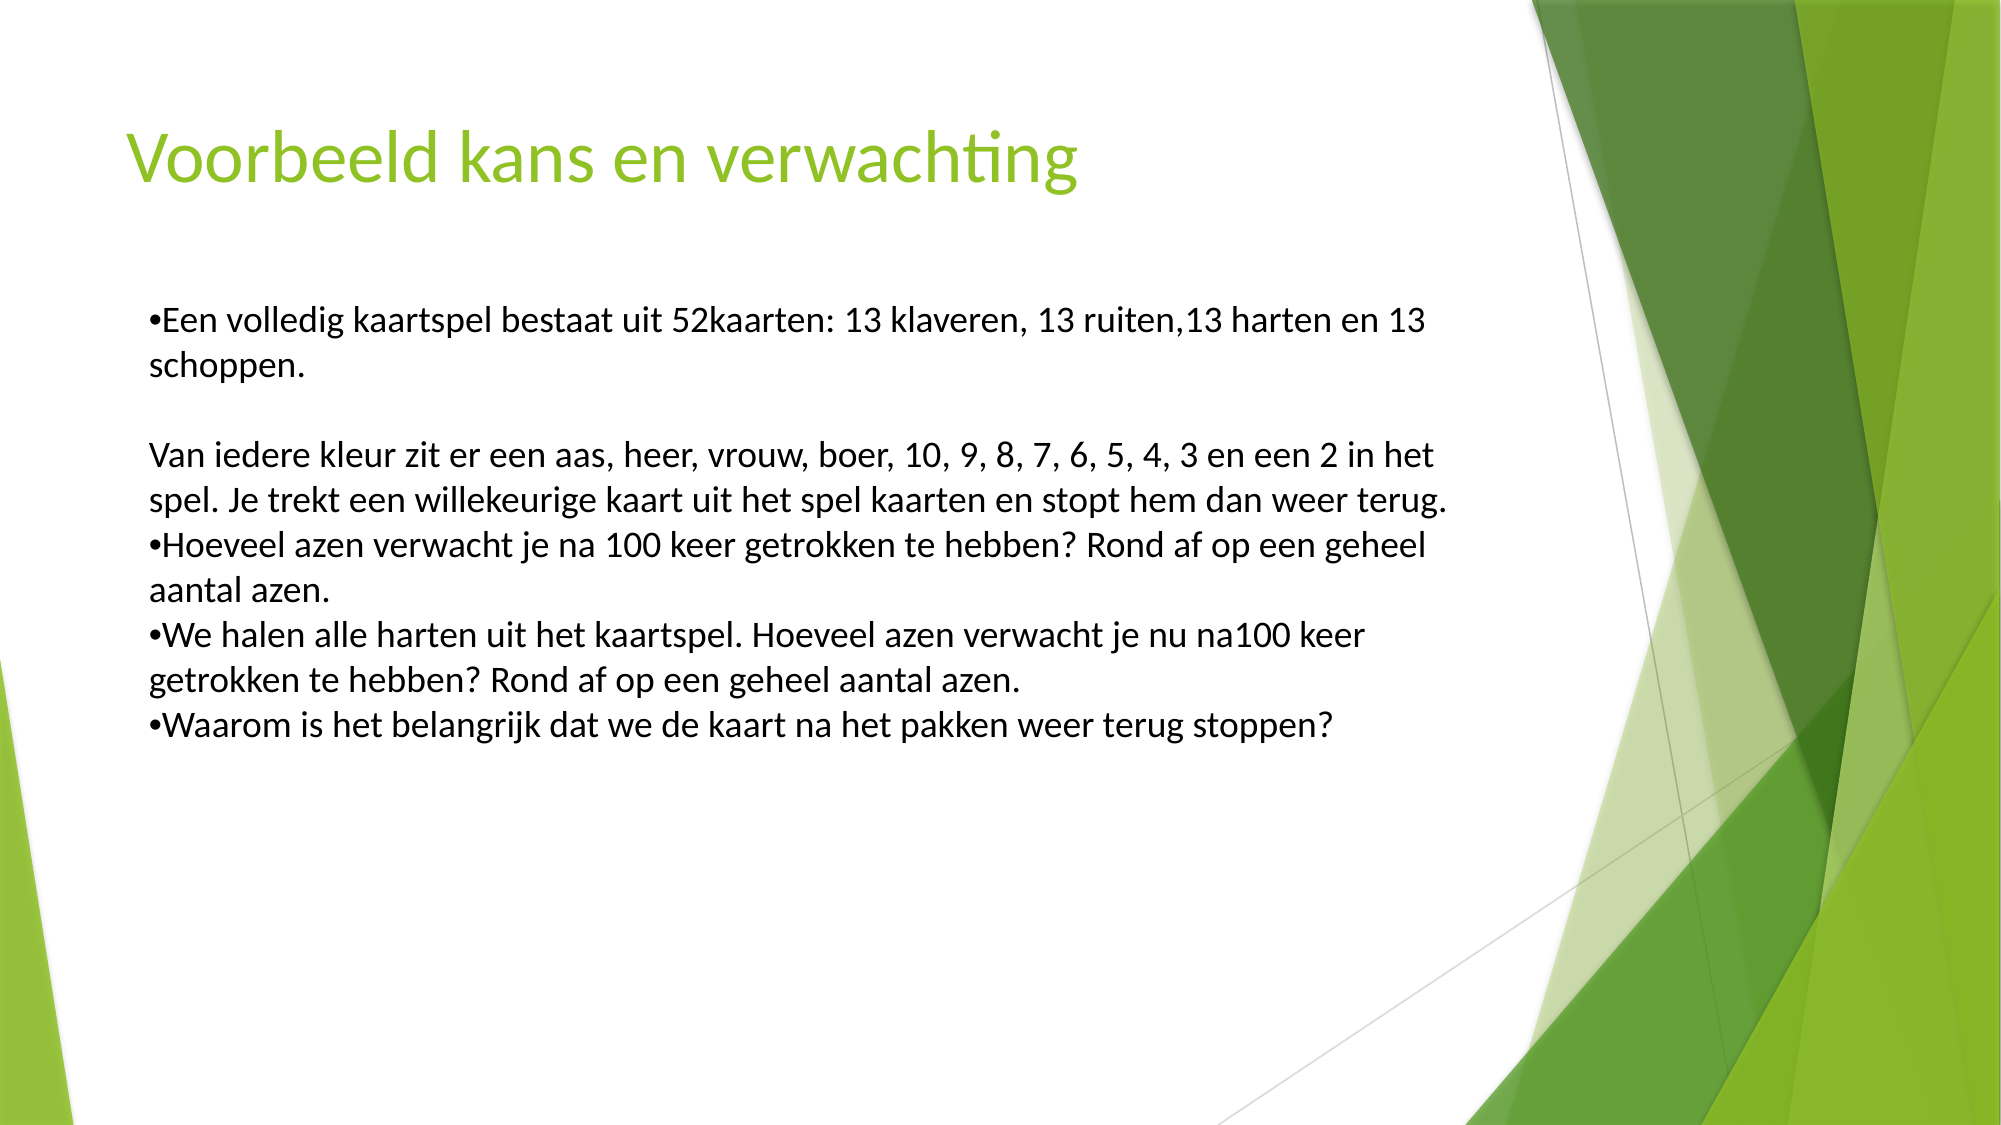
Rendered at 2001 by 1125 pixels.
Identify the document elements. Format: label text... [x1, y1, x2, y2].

text_box •Een volledig kaartspel bestaat uit 52kaarten: 13 klaveren, 13 ruiten,13 harten en 13 schoppen. Van iedere kleur zit er een aas, heer, vrouw, boer, 10, 9, 8, 7, 6, 5, 4, 3 en een 2 in het spel. Je trekt een willekeurige kaart uit het spel kaarten en stopt hem dan weer terug. •Hoeveel azen verwacht je na 100 keer getrokken te hebben? Rond af op een geheel aantal azen. •We halen alle harten uit het kaartspel. Hoeveel azen verwacht je nu na100 keer getrokken te hebben? Rond af op een geheel aantal azen. •Waarom is het belangrijk dat we de kaart na het pakken weer terug stoppen? [133, 261, 1522, 753]
title Voorbeeld kans en verwachting [111, 99, 1522, 317]
